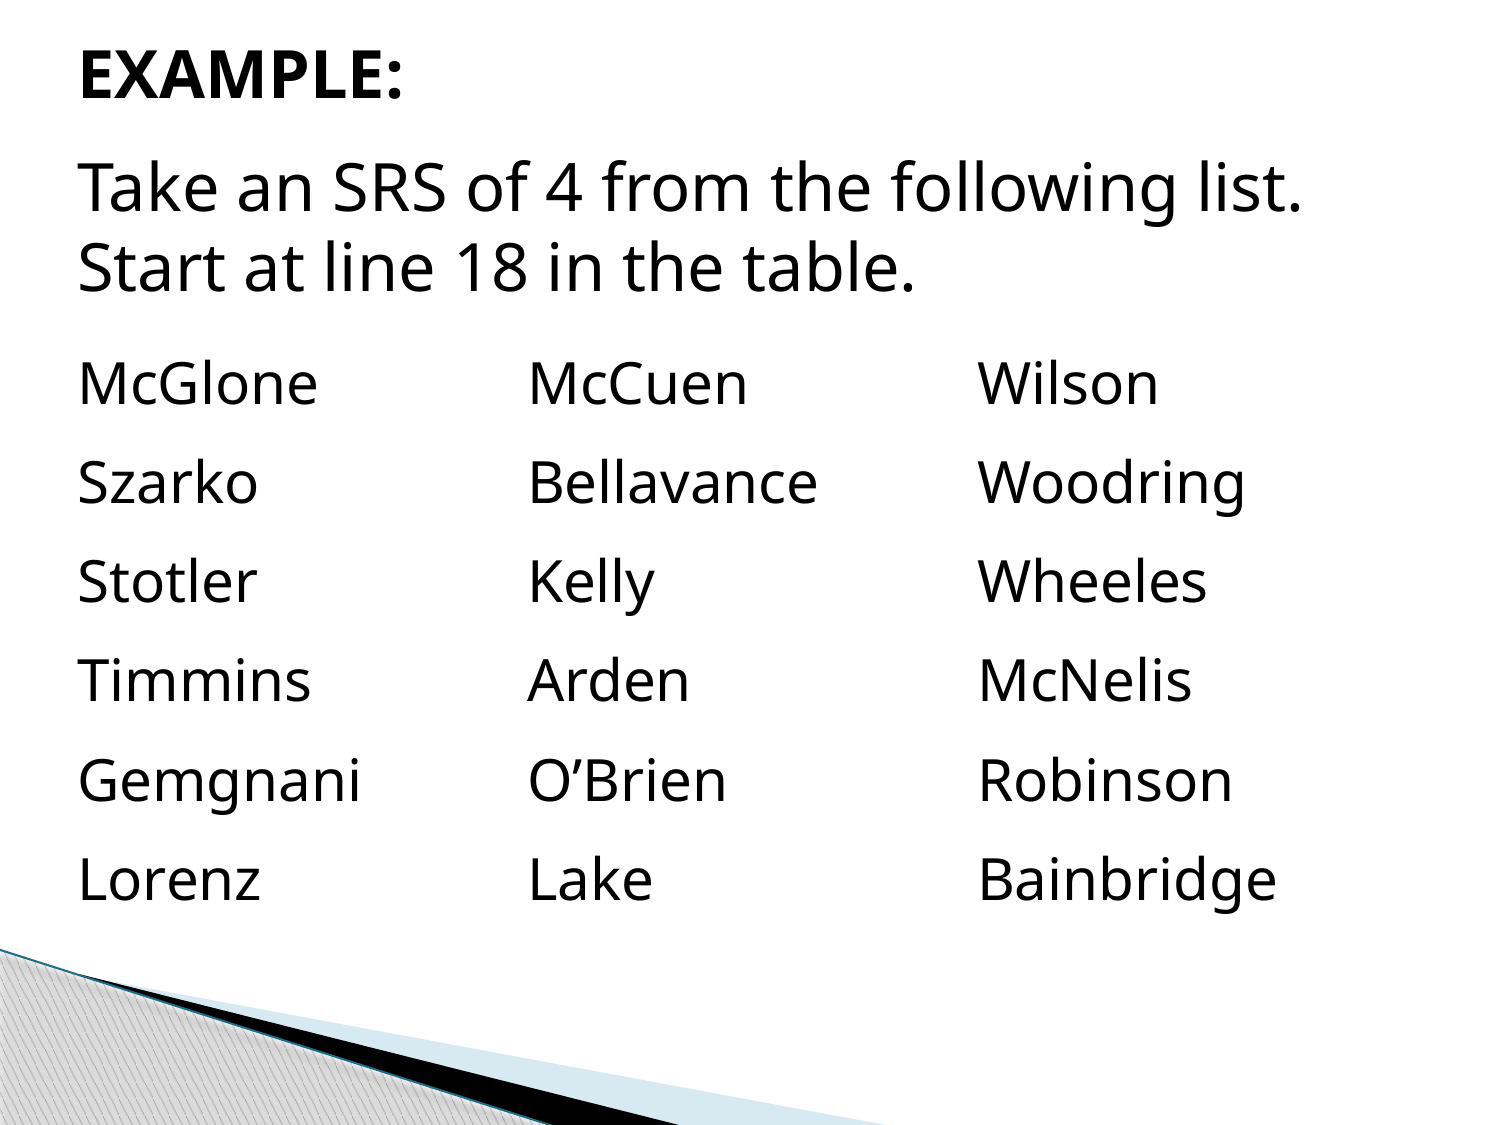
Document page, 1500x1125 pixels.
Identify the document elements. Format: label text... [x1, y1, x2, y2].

text_box McGlone McCuen Wilson Szarko Bellavance Woodring Stotler Kelly Wheeles Timmins Arden McNelis Gemgnani O’Brien Robinson Lorenz Lake Bainbridge [62, 338, 1463, 920]
text_box EXAMPLE: [62, 24, 1388, 120]
text_box Take an SRS of 4 from the following list. Start at line 18 in the table. [62, 137, 1388, 313]
